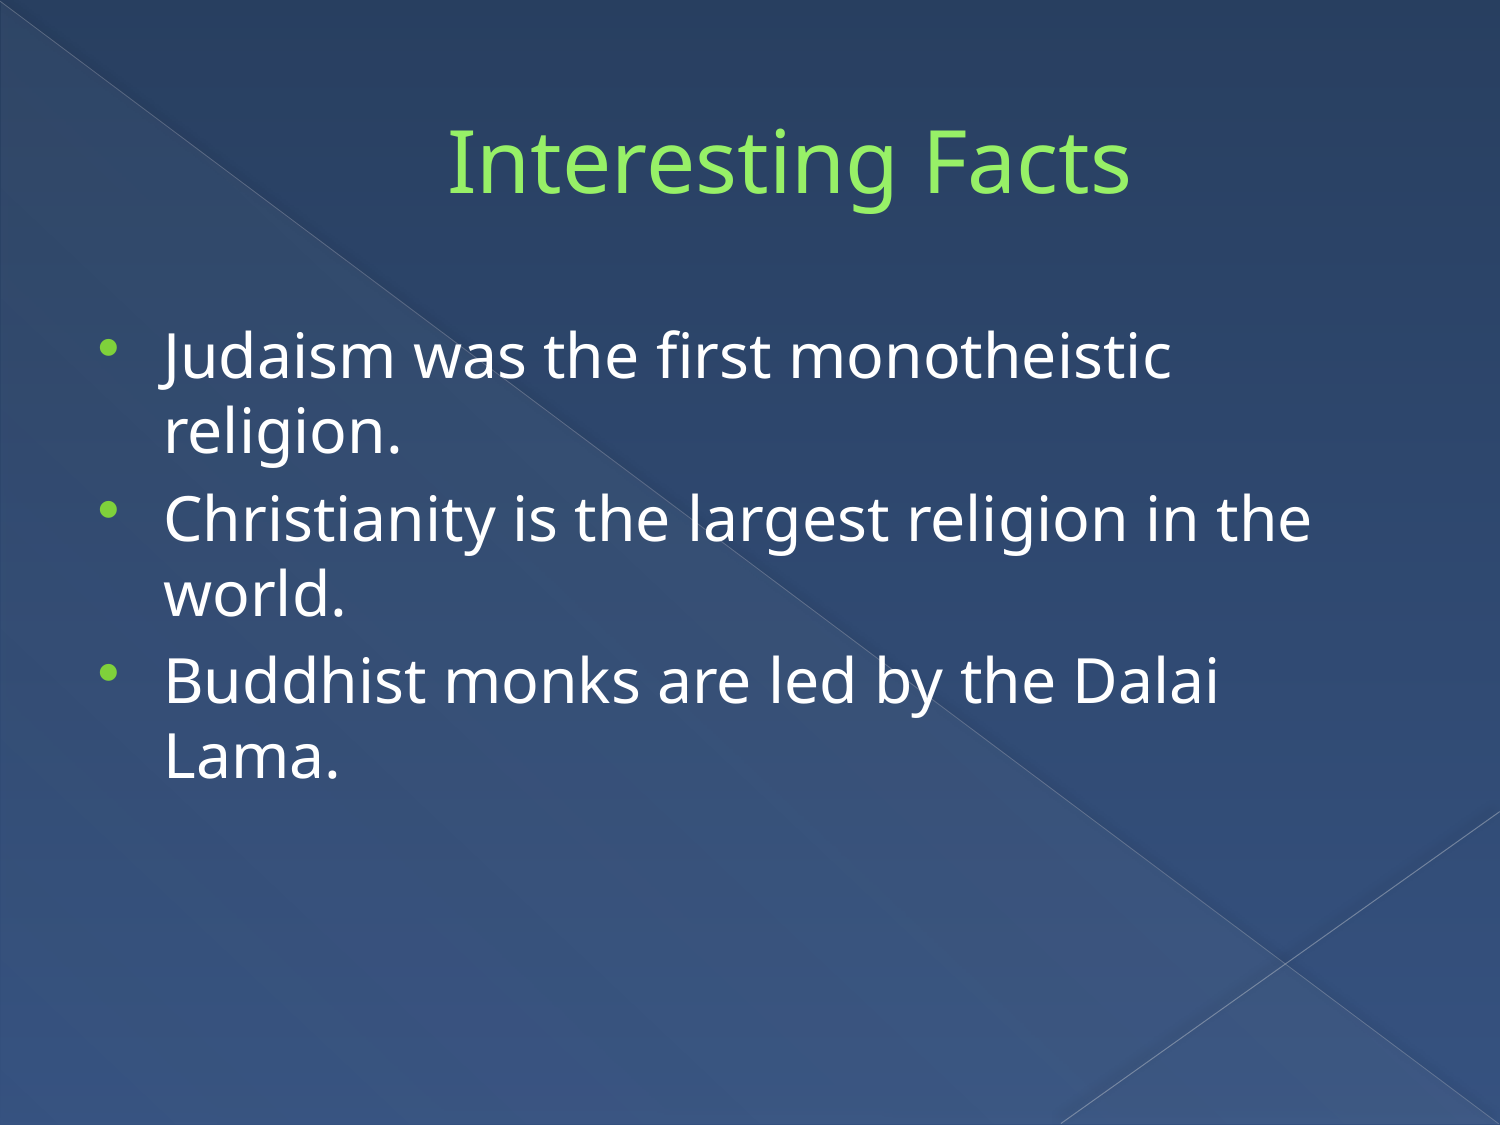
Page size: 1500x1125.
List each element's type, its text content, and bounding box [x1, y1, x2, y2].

list Judaism was the first monotheistic religion. Christianity is the largest religion in the world. Buddhist monks are led by the Dalai Lama. [75, 308, 1425, 1059]
title Interesting Facts [75, 43, 1425, 274]
